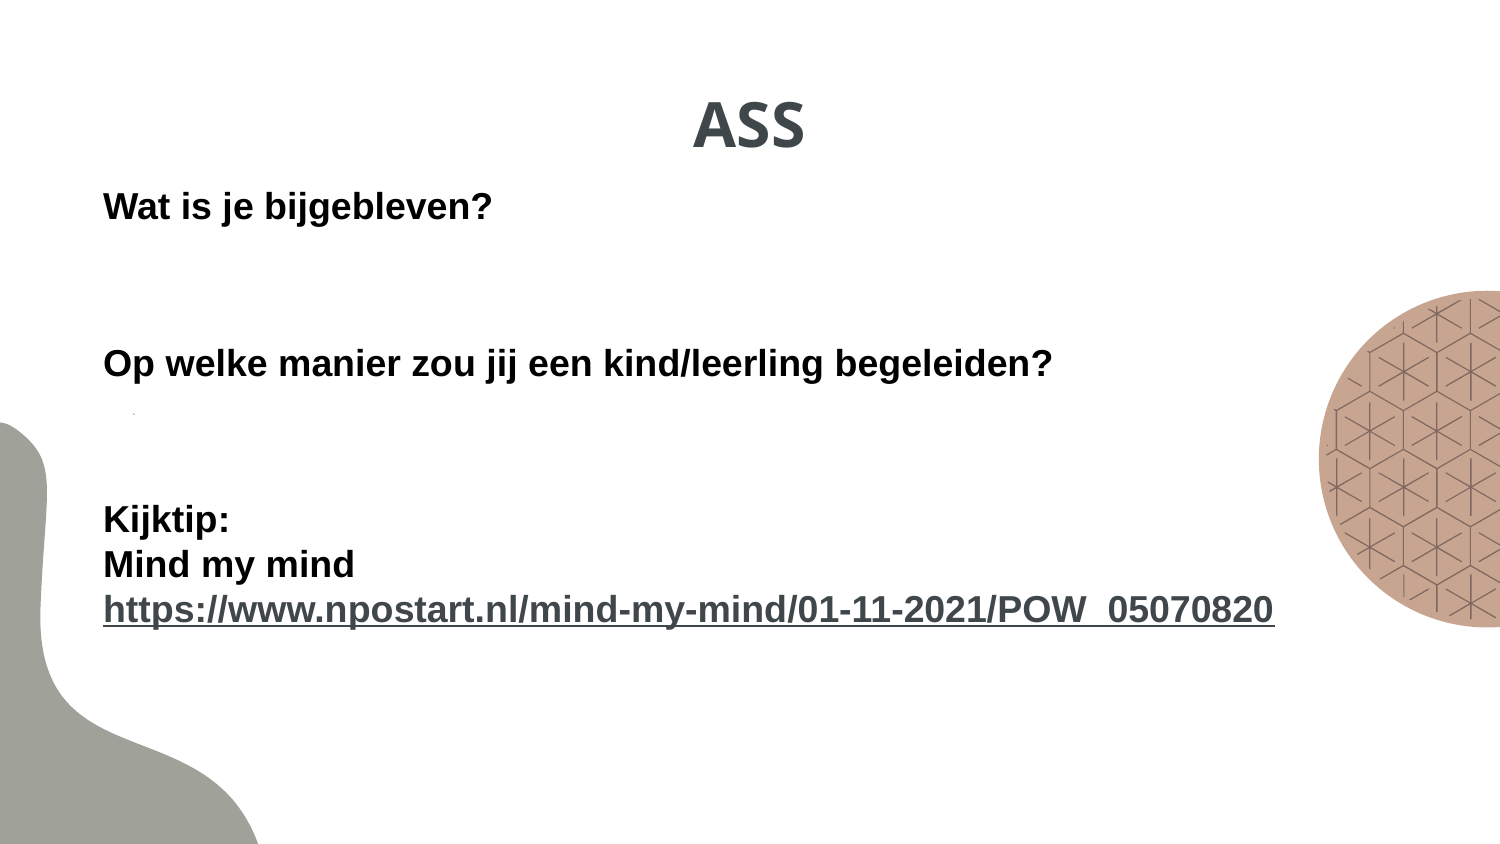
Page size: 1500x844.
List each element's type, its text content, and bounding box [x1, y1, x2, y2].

text_box Wat is je bijgebleven? Op welke manier zou jij een kind/leerling begeleiden? Kijktip: Mind my mind https://www.npostart.nl/mind-my-mind/01-11-2021/POW_05070820 [88, 174, 1385, 844]
title ASS [116, 85, 1383, 174]
